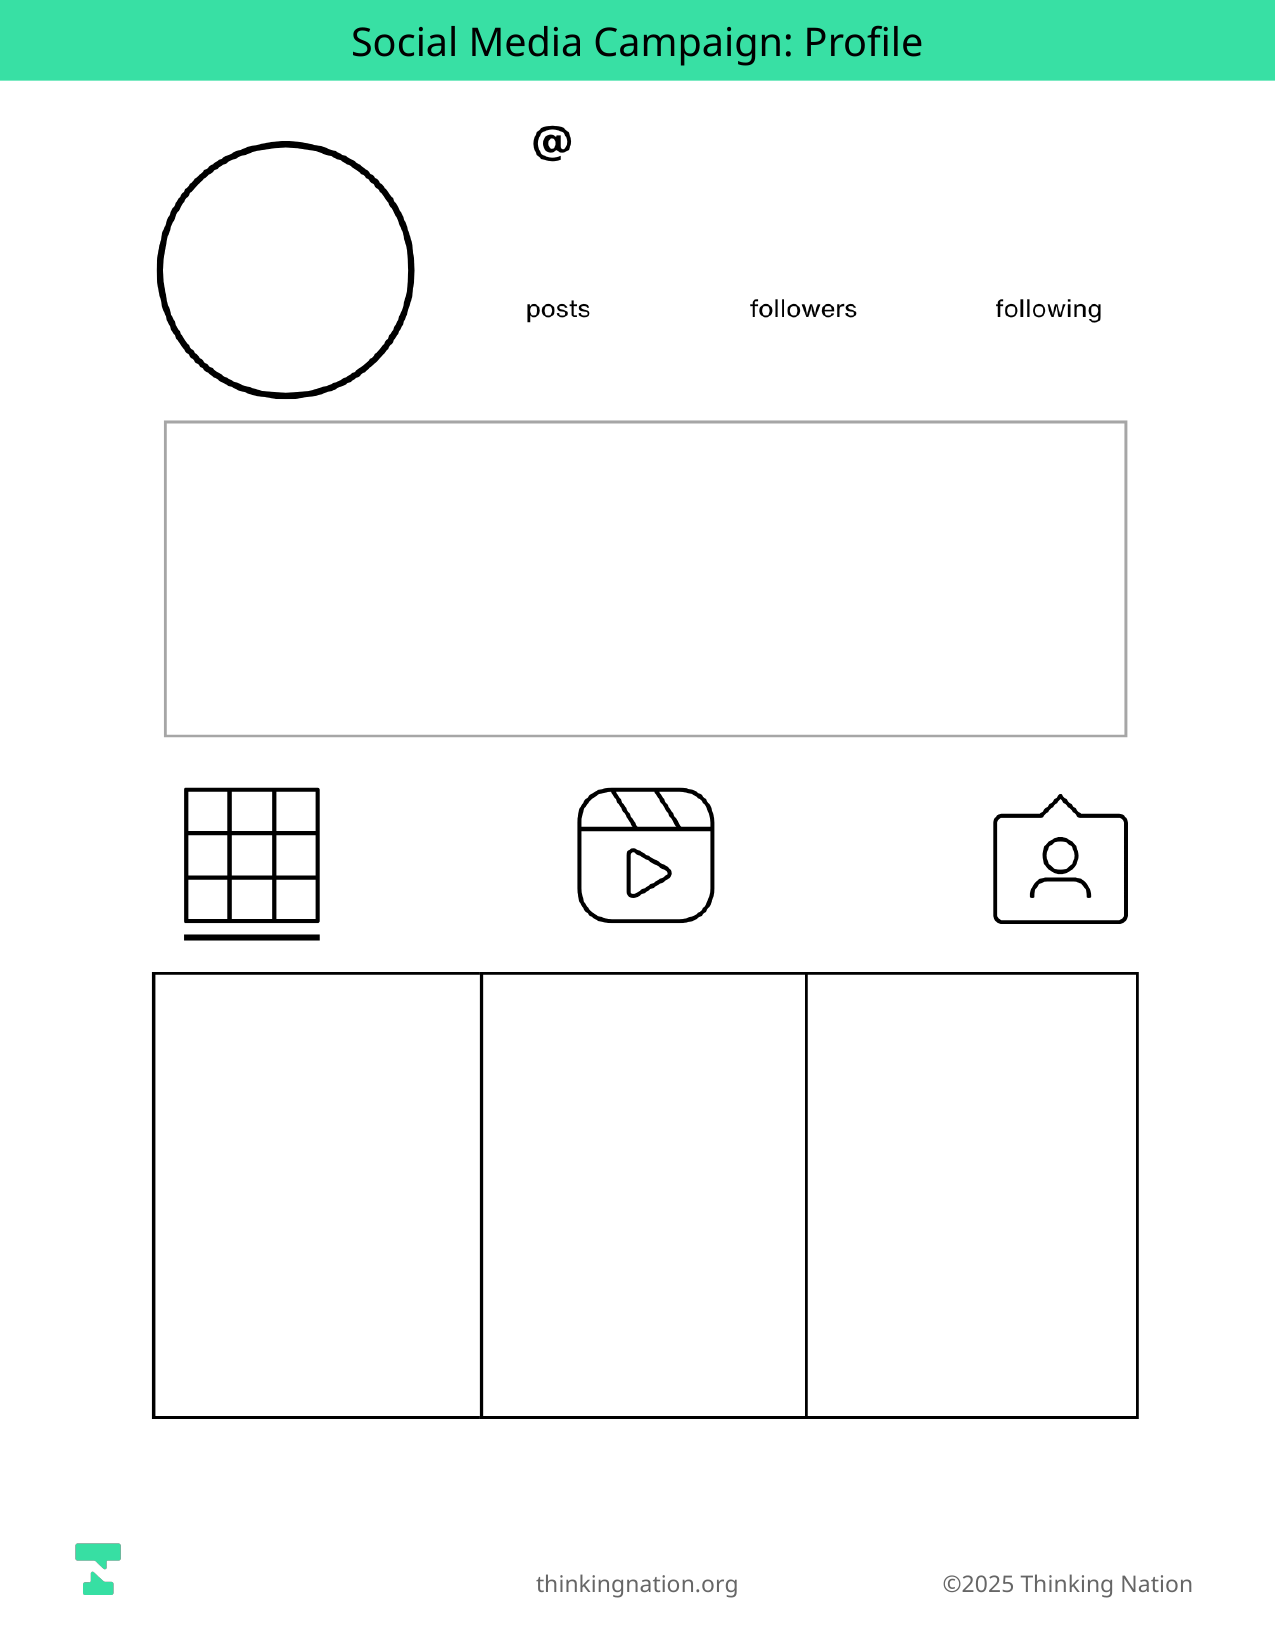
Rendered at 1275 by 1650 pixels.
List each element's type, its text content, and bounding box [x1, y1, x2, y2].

text_box Social Media Campaign: Profile [0, 0, 1275, 81]
text_box thinkingnation.org [486, 1553, 789, 1605]
picture [0, 81, 1275, 1650]
text_box ©2025 Thinking Nation [907, 1553, 1210, 1605]
